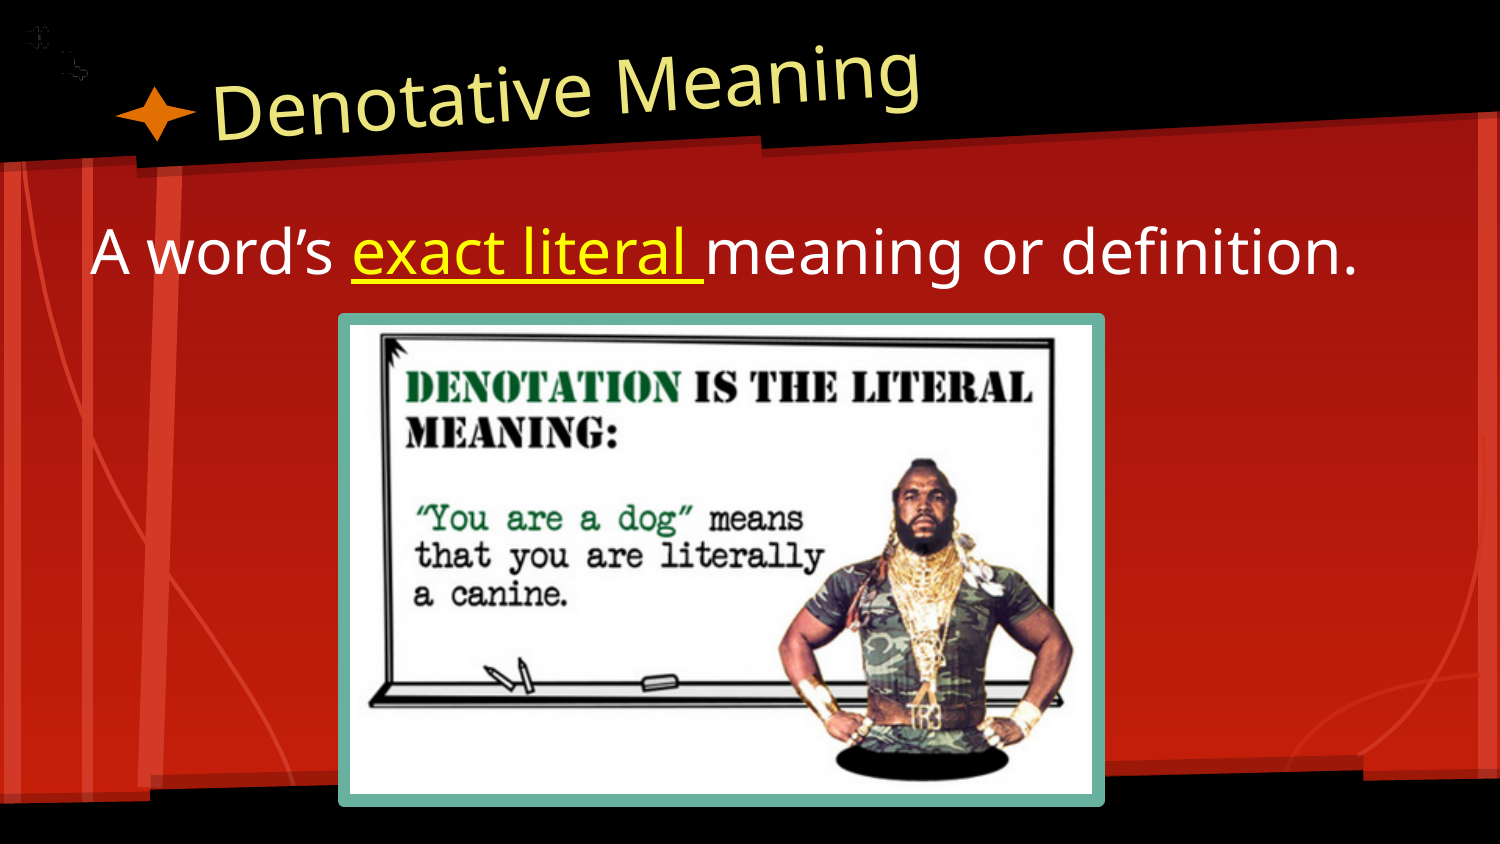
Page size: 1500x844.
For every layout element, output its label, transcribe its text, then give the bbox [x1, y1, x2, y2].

list A word’s exact literal meaning or definition. [75, 196, 1425, 754]
title Denotative Meaning [191, 0, 1500, 183]
picture [349, 324, 1093, 795]
picture [24, 24, 90, 82]
